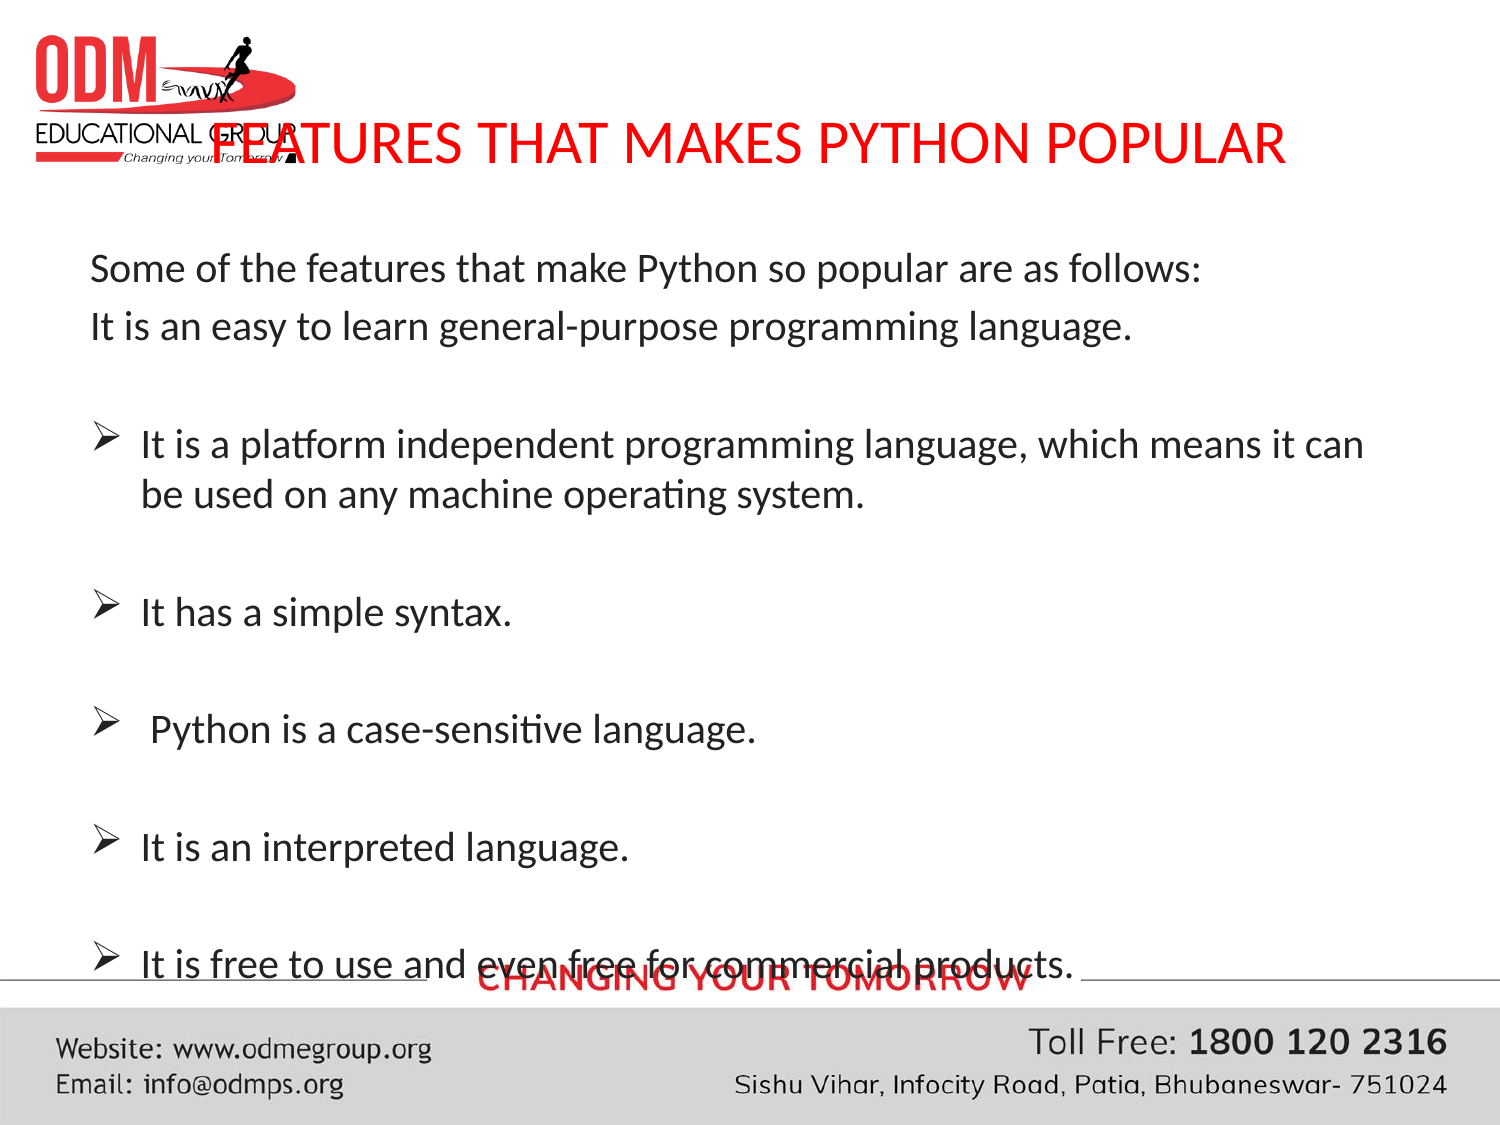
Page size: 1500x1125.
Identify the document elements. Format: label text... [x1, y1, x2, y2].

list Some of the features that make Python so popular are as follows: It is an easy to learn general-purpose programming language. It is a platform independent programming language, which means it can be used on any machine operating system. It has a simple syntax. Python is a case-sensitive language. It is an interpreted language. It is free to use and even free for commercial products. [75, 232, 1425, 1005]
picture [0, 900, 1500, 1125]
picture [36, 35, 296, 164]
title FEATURES THAT MAKES PYTHON POPULAR [75, 45, 1425, 232]
